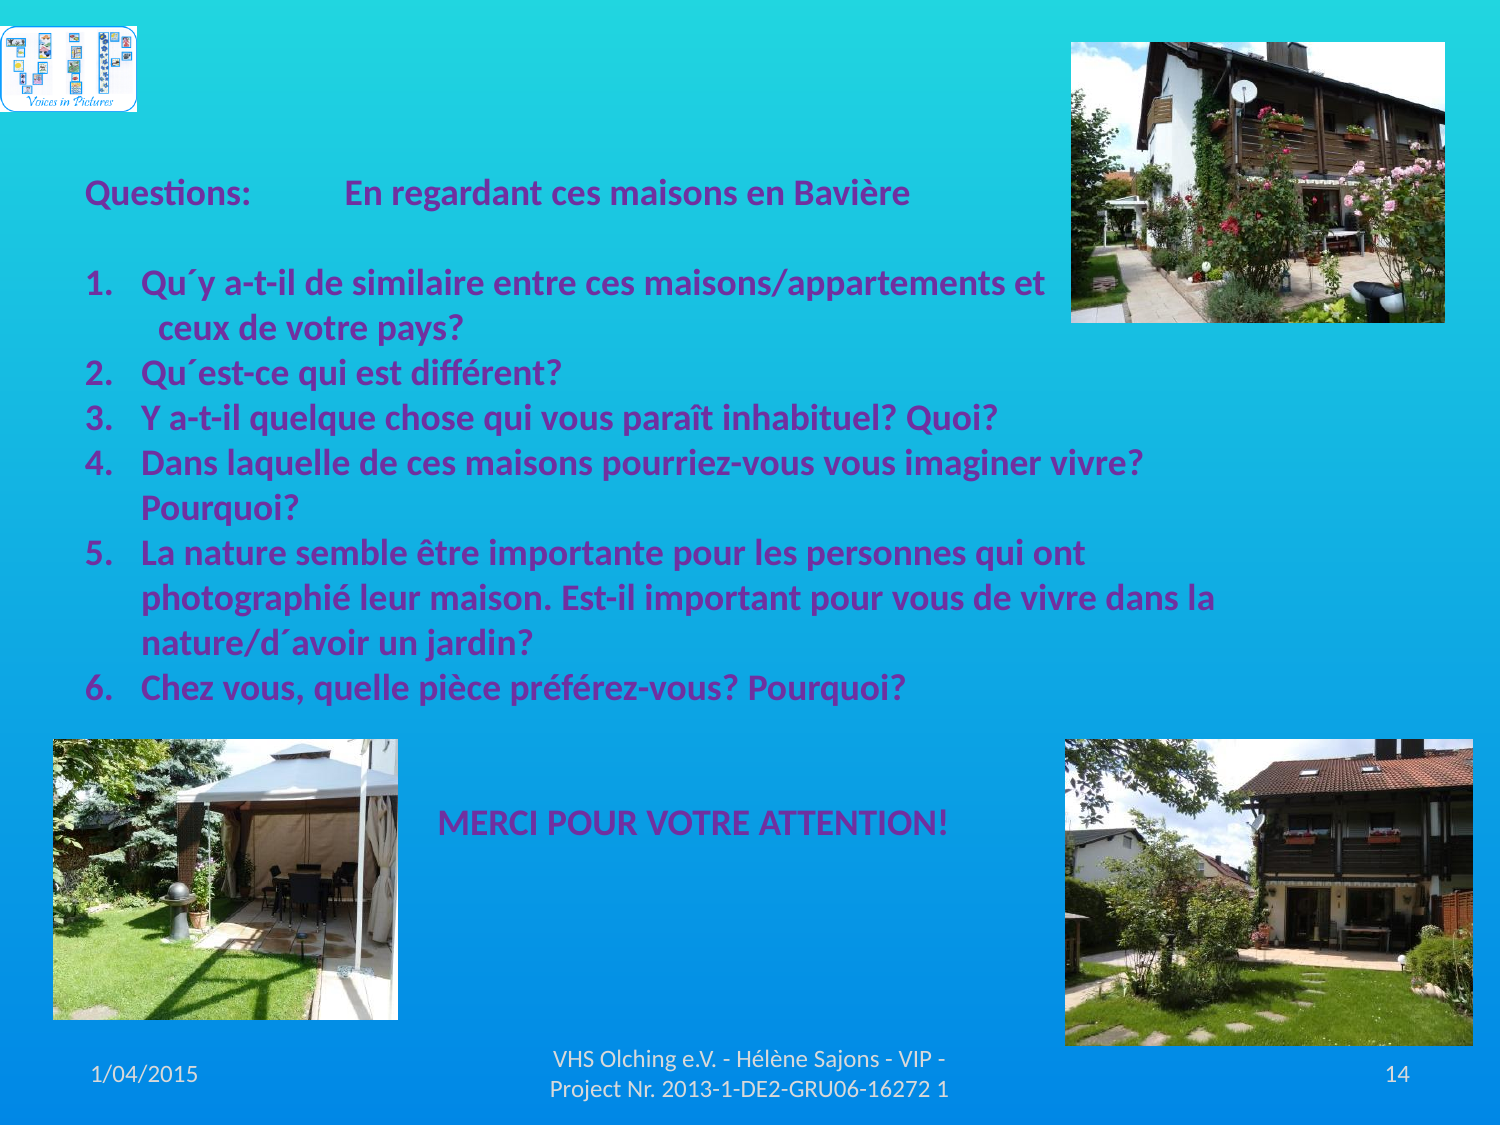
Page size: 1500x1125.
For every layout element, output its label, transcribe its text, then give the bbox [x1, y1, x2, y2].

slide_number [75, 1042, 425, 1103]
picture [52, 740, 398, 1020]
picture [1070, 42, 1445, 323]
text_box Questions: En regardant ces maisons en Bavière Qu´y a-t-il de similaire entre ces maisons/appartements et ceux de votre pays? Qu´est-ce qui est différent? Y a-t-il quelque chose qui vous paraît inhabituel? Quoi? Dans laquelle de ces maisons pourriez-vous vous imaginer vivre? Pourquoi? La nature semble être importante pour les personnes qui ont photographié leur maison. Est-il important pour vous de vivre dans la nature/d´avoir un jardin? Chez vous, quelle pièce préférez-vous? Pourquoi? MERCI POUR VOTRE ATTENTION! [70, 160, 1317, 941]
slide_number 14 [1074, 1054, 1425, 1103]
picture [0, 26, 137, 112]
picture [1065, 740, 1474, 1046]
footer VHS Olching e.V. - Hélène Sajons - VIP - Project Nr. 2013-1-DE2-GRU06-16272 1 [512, 1042, 988, 1103]
